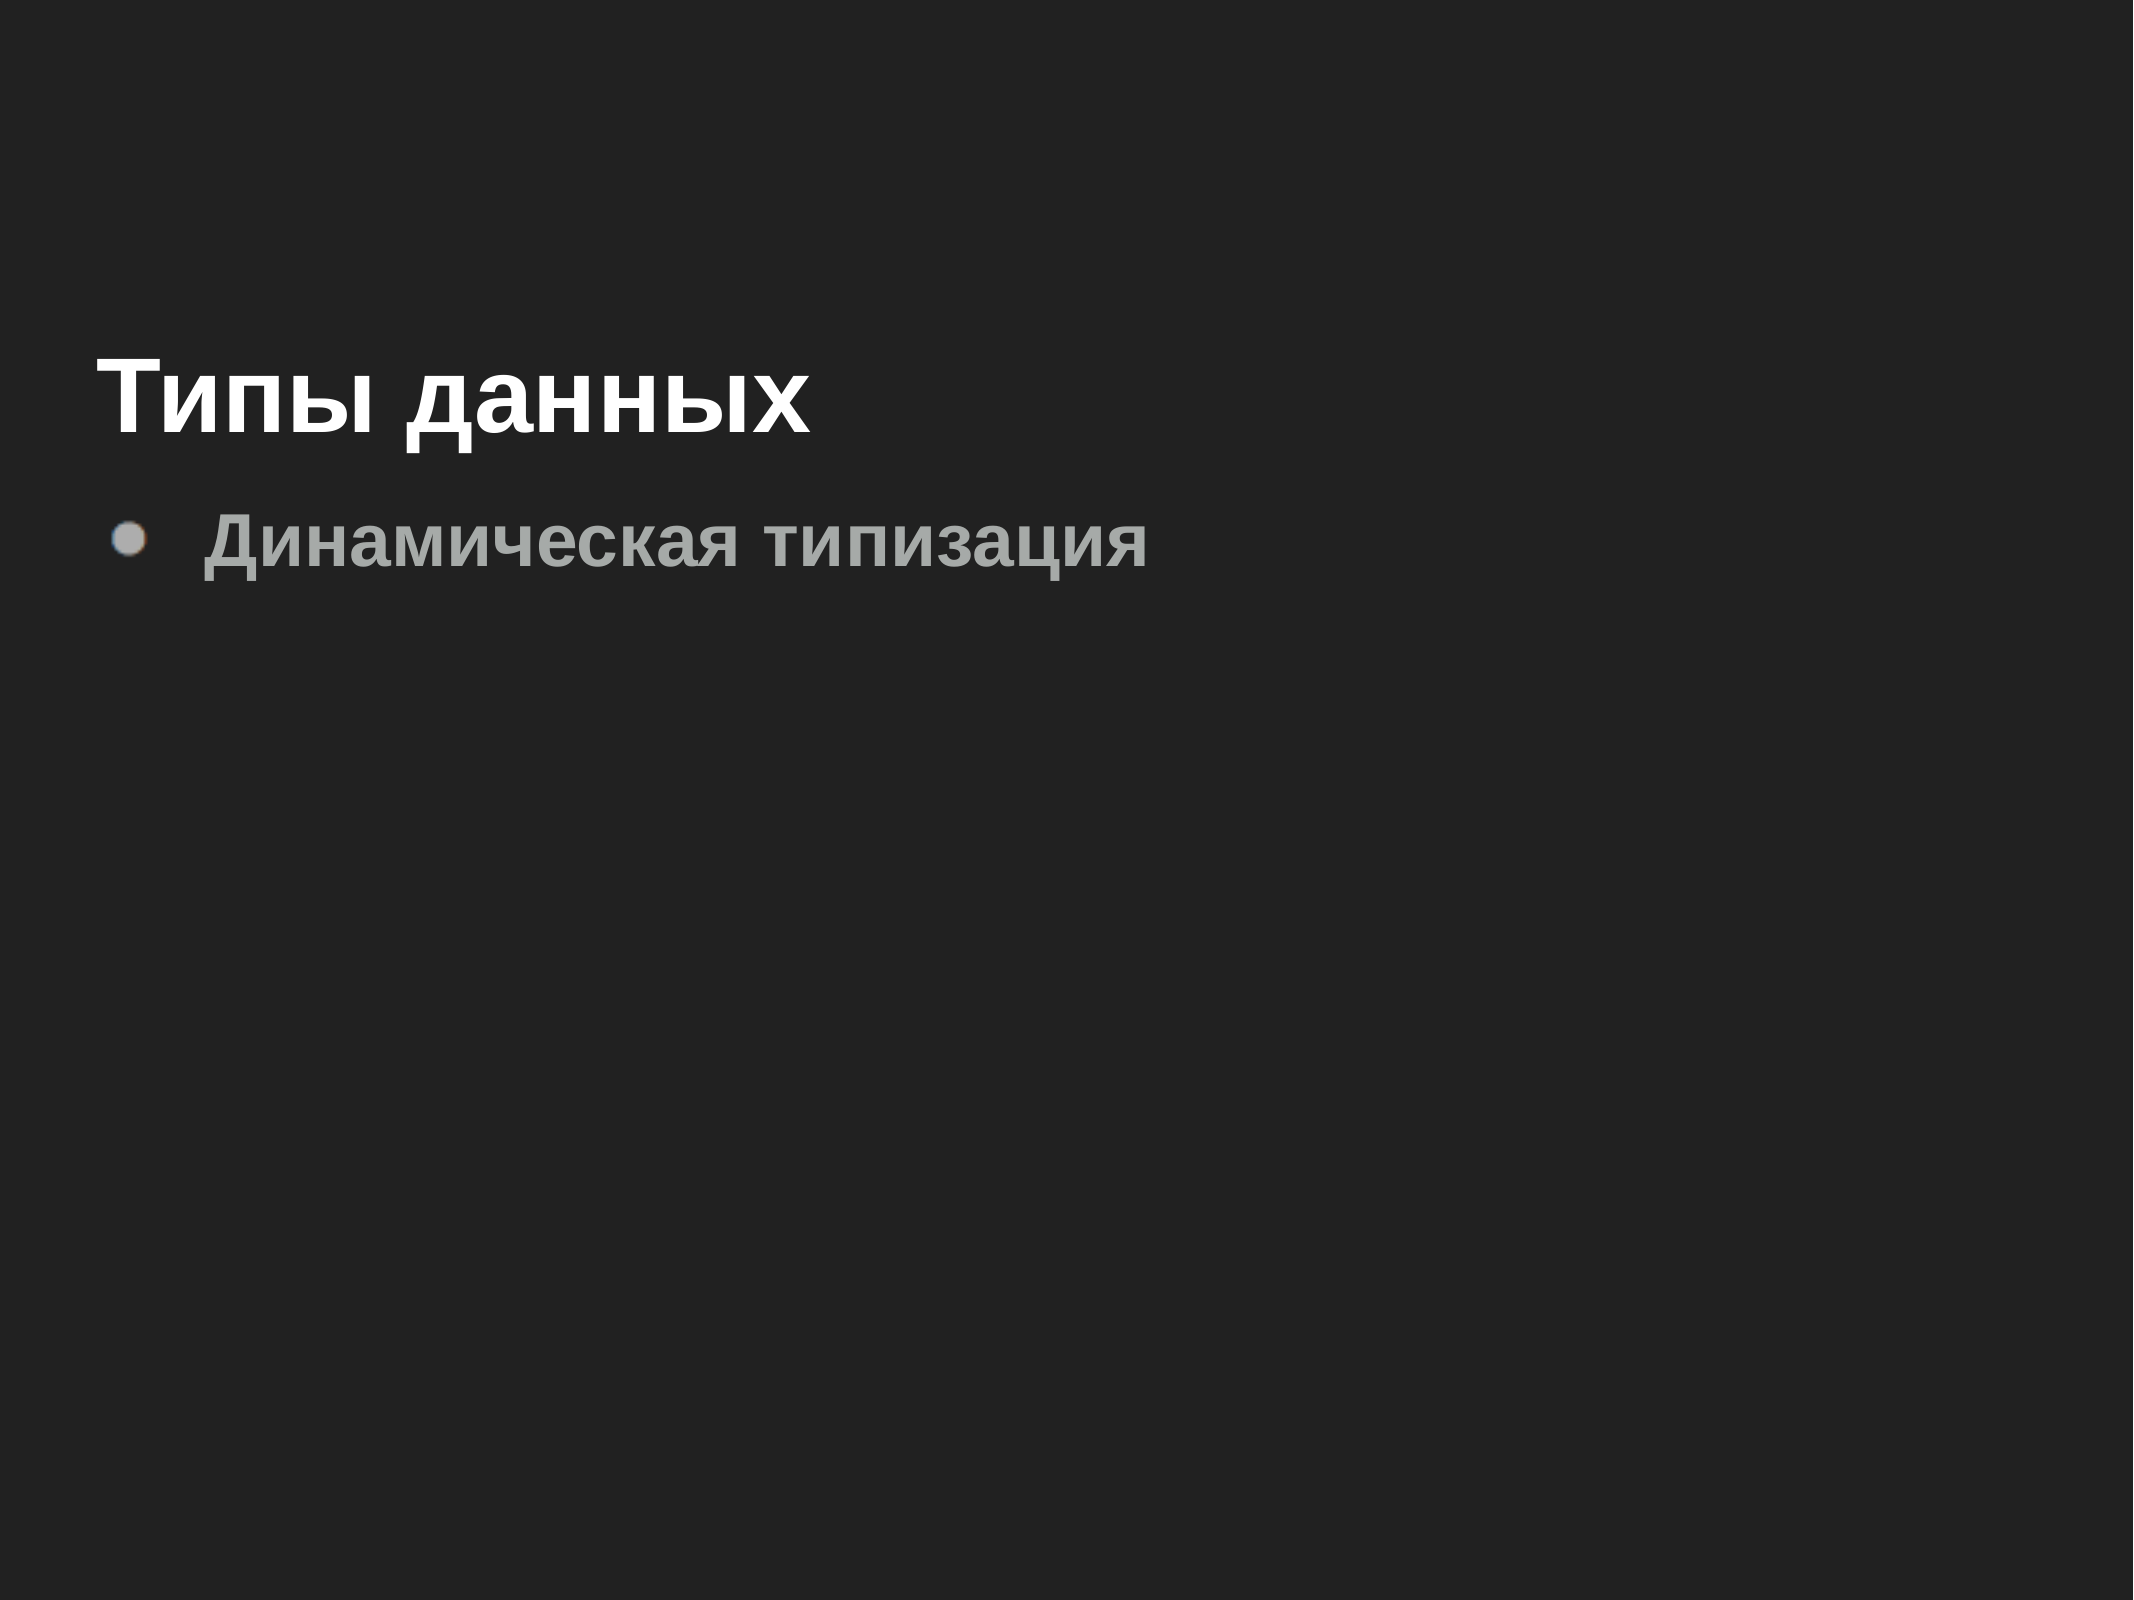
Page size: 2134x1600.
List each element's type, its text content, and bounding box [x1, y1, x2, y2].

text_box Динамическая типизация [196, 483, 1159, 590]
text_box Типы данных [88, 318, 820, 463]
picture [7, 492, 174, 592]
